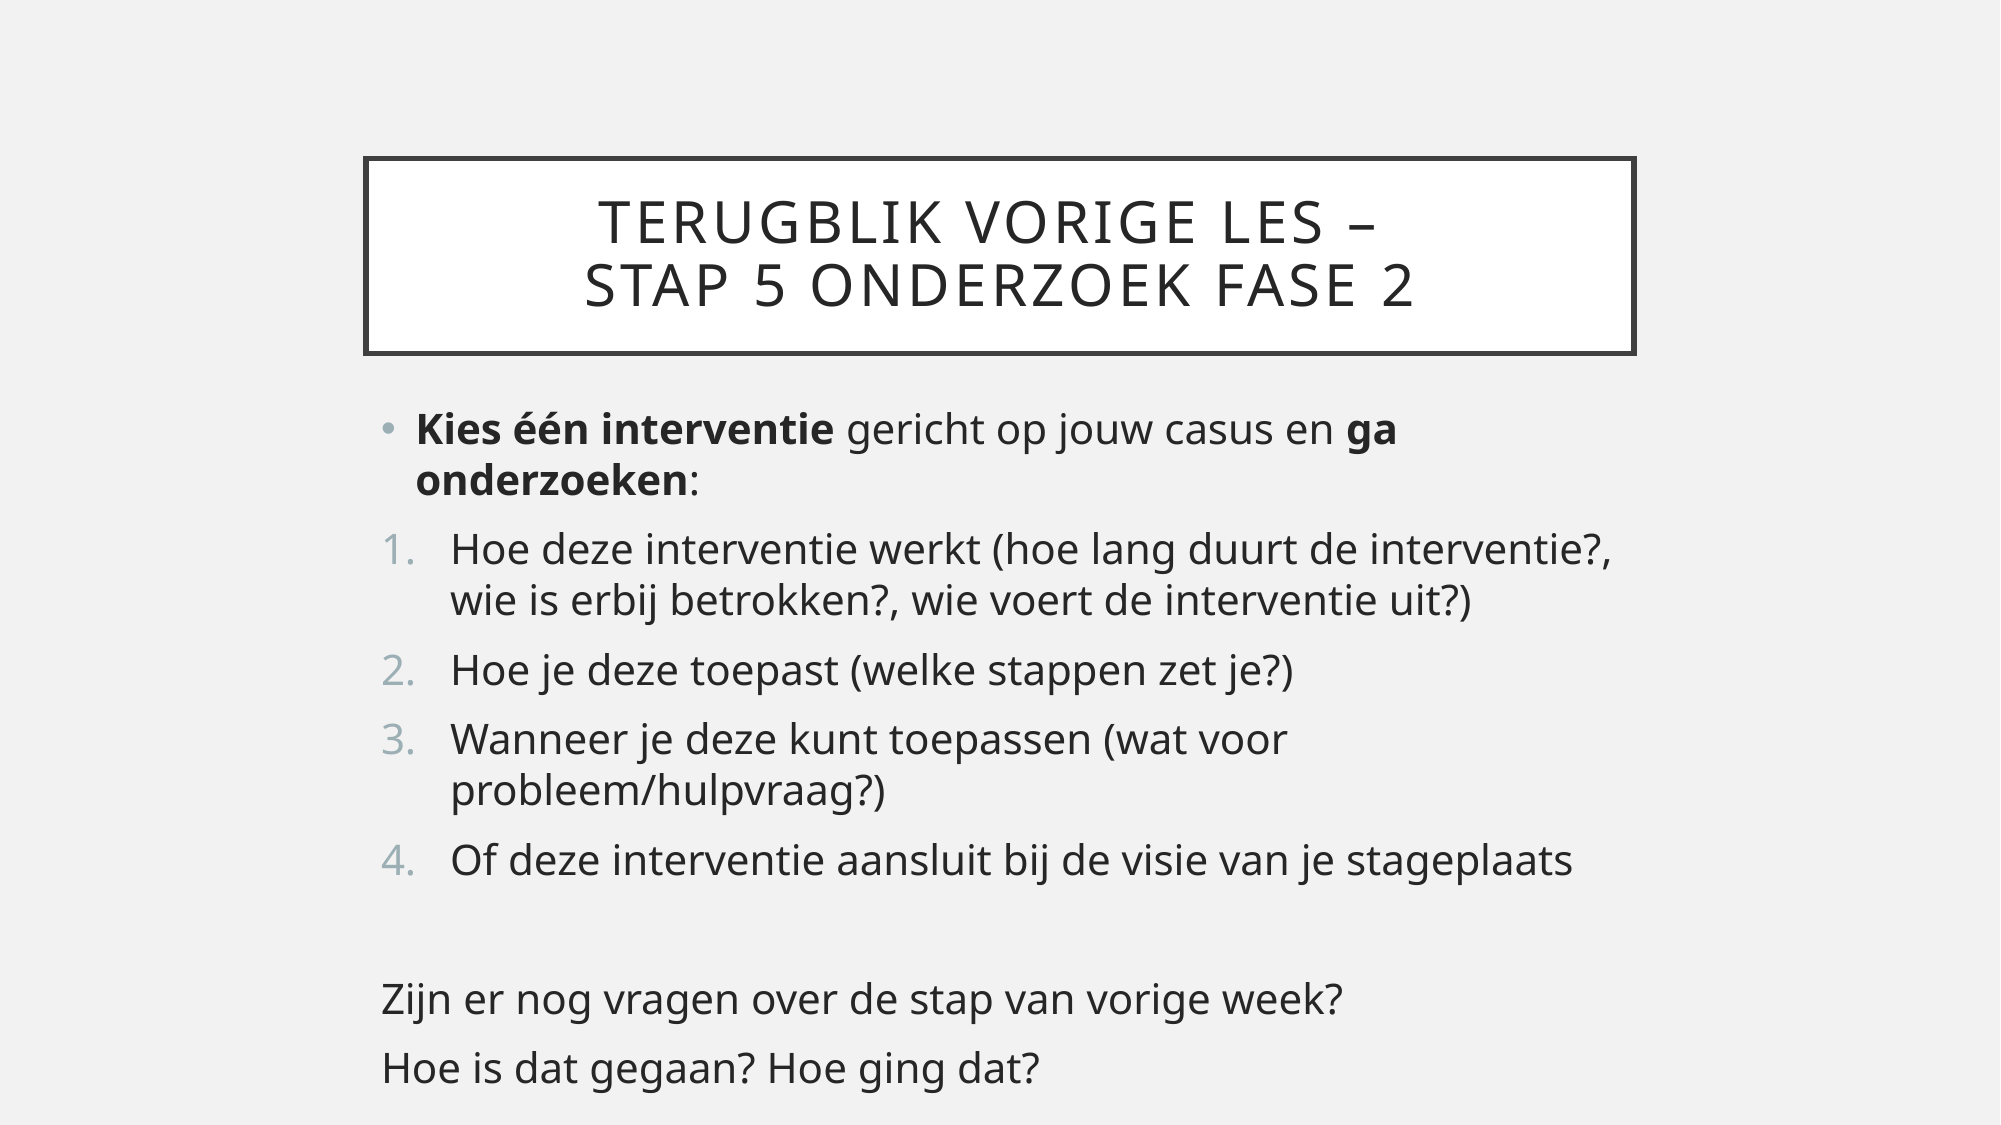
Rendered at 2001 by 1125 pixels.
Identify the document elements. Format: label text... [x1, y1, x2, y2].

title Terugblik vorige les – Stap 5 onderzoek fase 2 [363, 156, 1637, 356]
list Kies één interventie gericht op jouw casus en ga onderzoeken: Hoe deze interventie werkt (hoe lang duurt de interventie?, wie is erbij betrokken?, wie voert de interventie uit?) Hoe je deze toepast (welke stappen zet je?) Wanneer je deze kunt toepassen (wat voor probleem/hulpvraag?) Of deze interventie aansluit bij de visie van je stageplaats Zijn er nog vragen over de stap van vorige week? Hoe is dat gegaan? Hoe ging dat? [366, 395, 1634, 1113]
